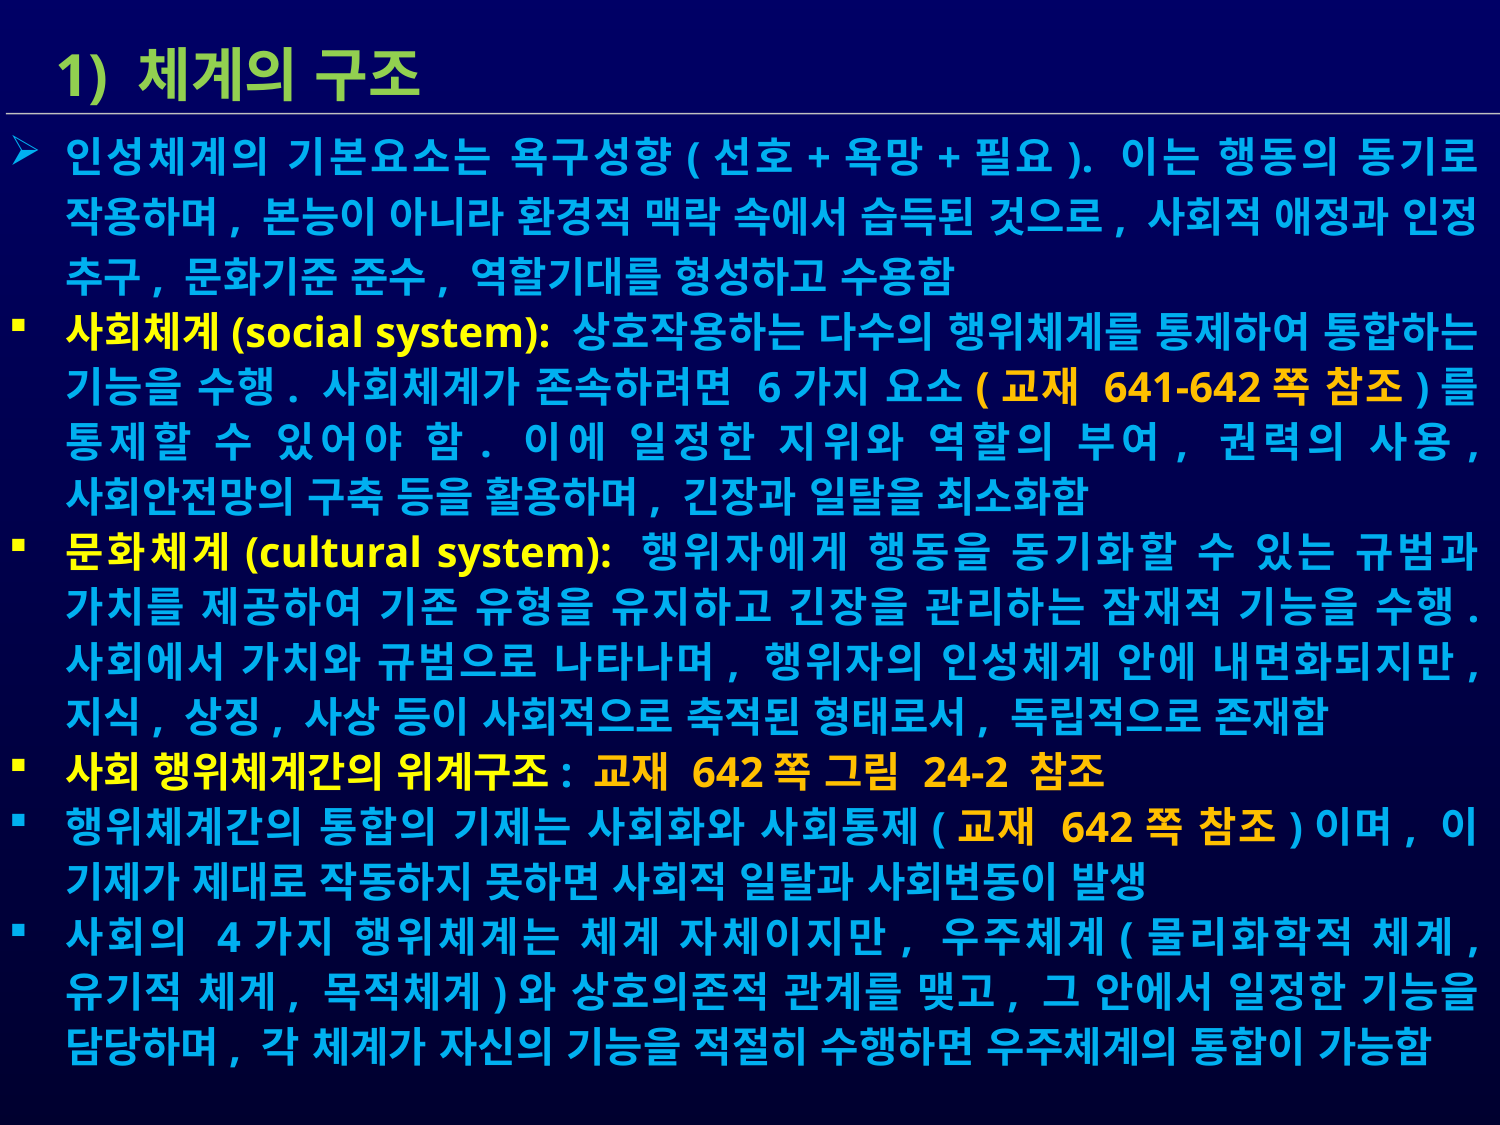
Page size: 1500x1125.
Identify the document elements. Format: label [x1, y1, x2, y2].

text_box [0, 30, 1500, 1082]
